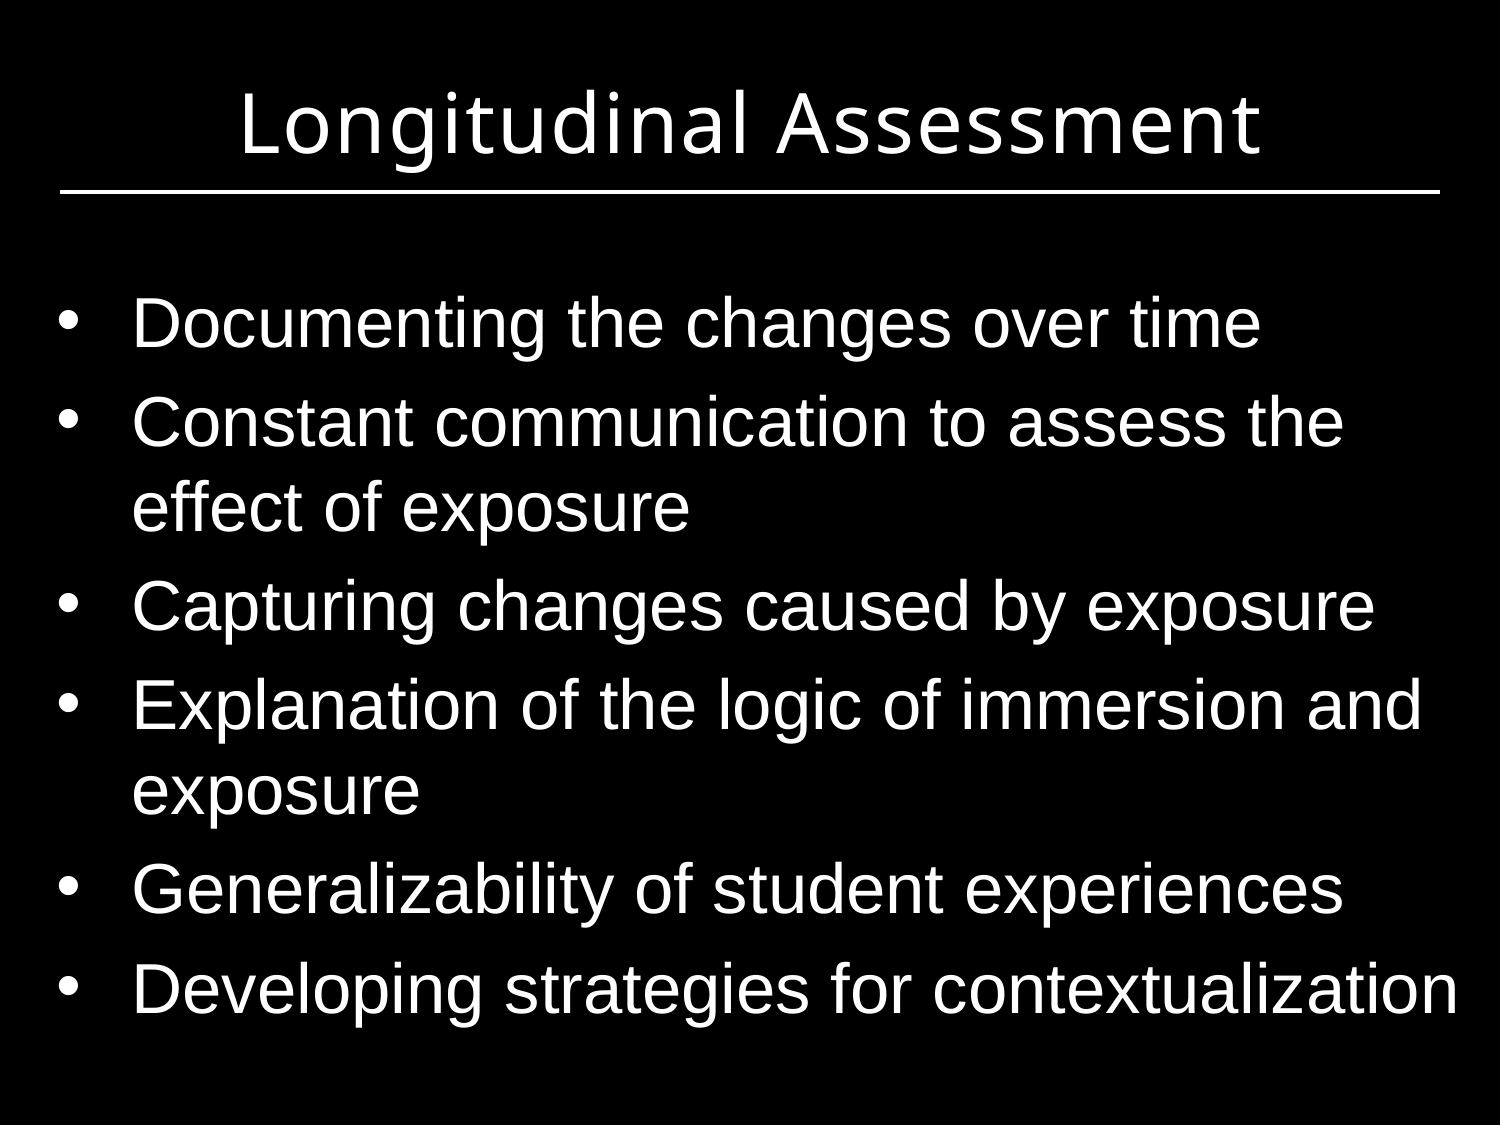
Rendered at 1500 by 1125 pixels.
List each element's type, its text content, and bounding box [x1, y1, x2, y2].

title Longitudinal Assessment [0, 0, 1500, 185]
subtitle Documenting the changes over time Constant communication to assess the effect of exposure Capturing changes caused by exposure Explanation of the logic of immersion and exposure Generalizability of student experiences Developing strategies for contextualization [41, 261, 1489, 1043]
